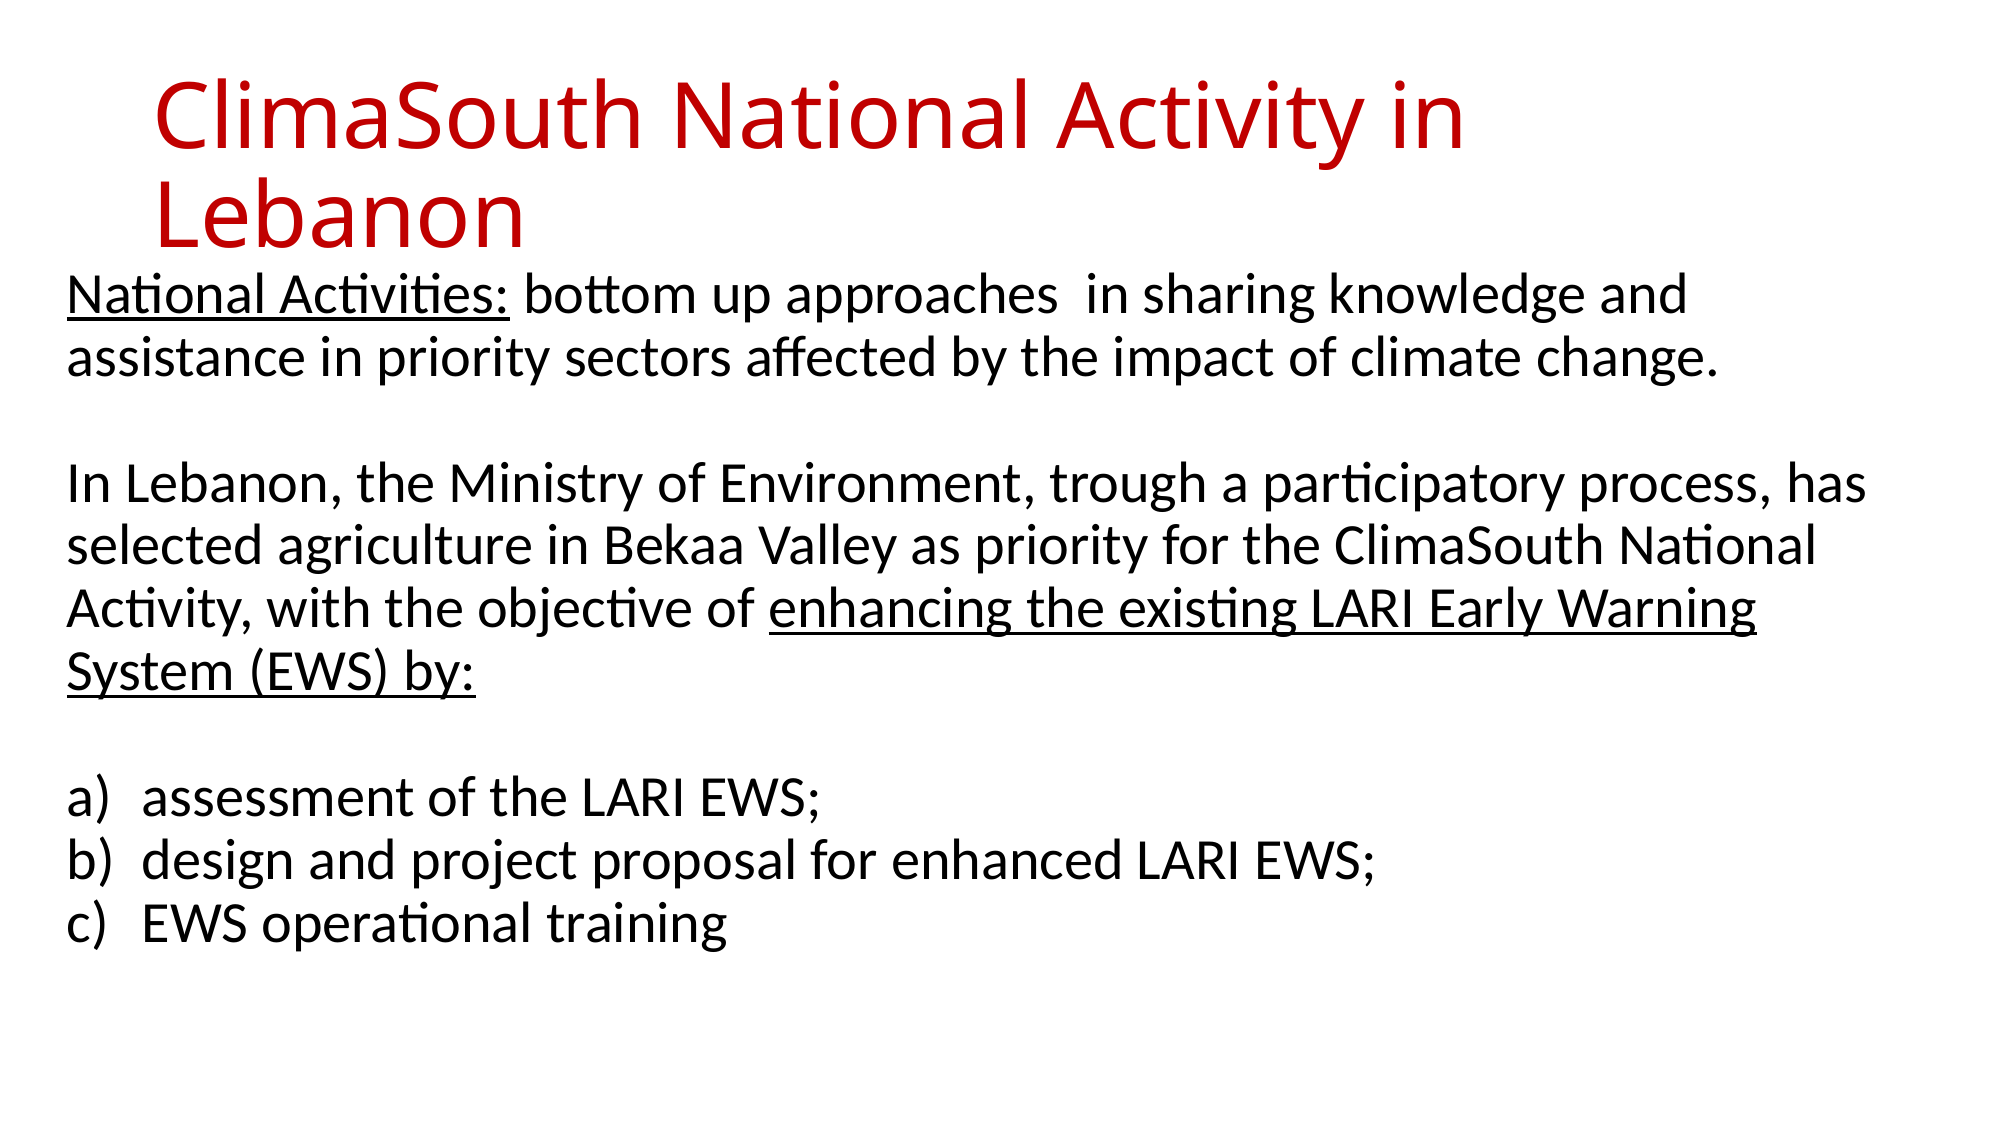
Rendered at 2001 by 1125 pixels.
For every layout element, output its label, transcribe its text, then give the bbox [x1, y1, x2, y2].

list National Activities: bottom up approaches in sharing knowledge and assistance in priority sectors affected by the impact of climate change. In Lebanon, the Ministry of Environment, trough a participatory process, has selected agriculture in Bekaa Valley as priority for the ClimaSouth National Activity, with the objective of enhancing the existing LARI Early Warning System (EWS) by: assessment of the LARI EWS; design and project proposal for enhanced LARI EWS; EWS operational training [51, 255, 1933, 1061]
title ClimaSouth National Activity in Lebanon [137, 59, 1863, 255]
